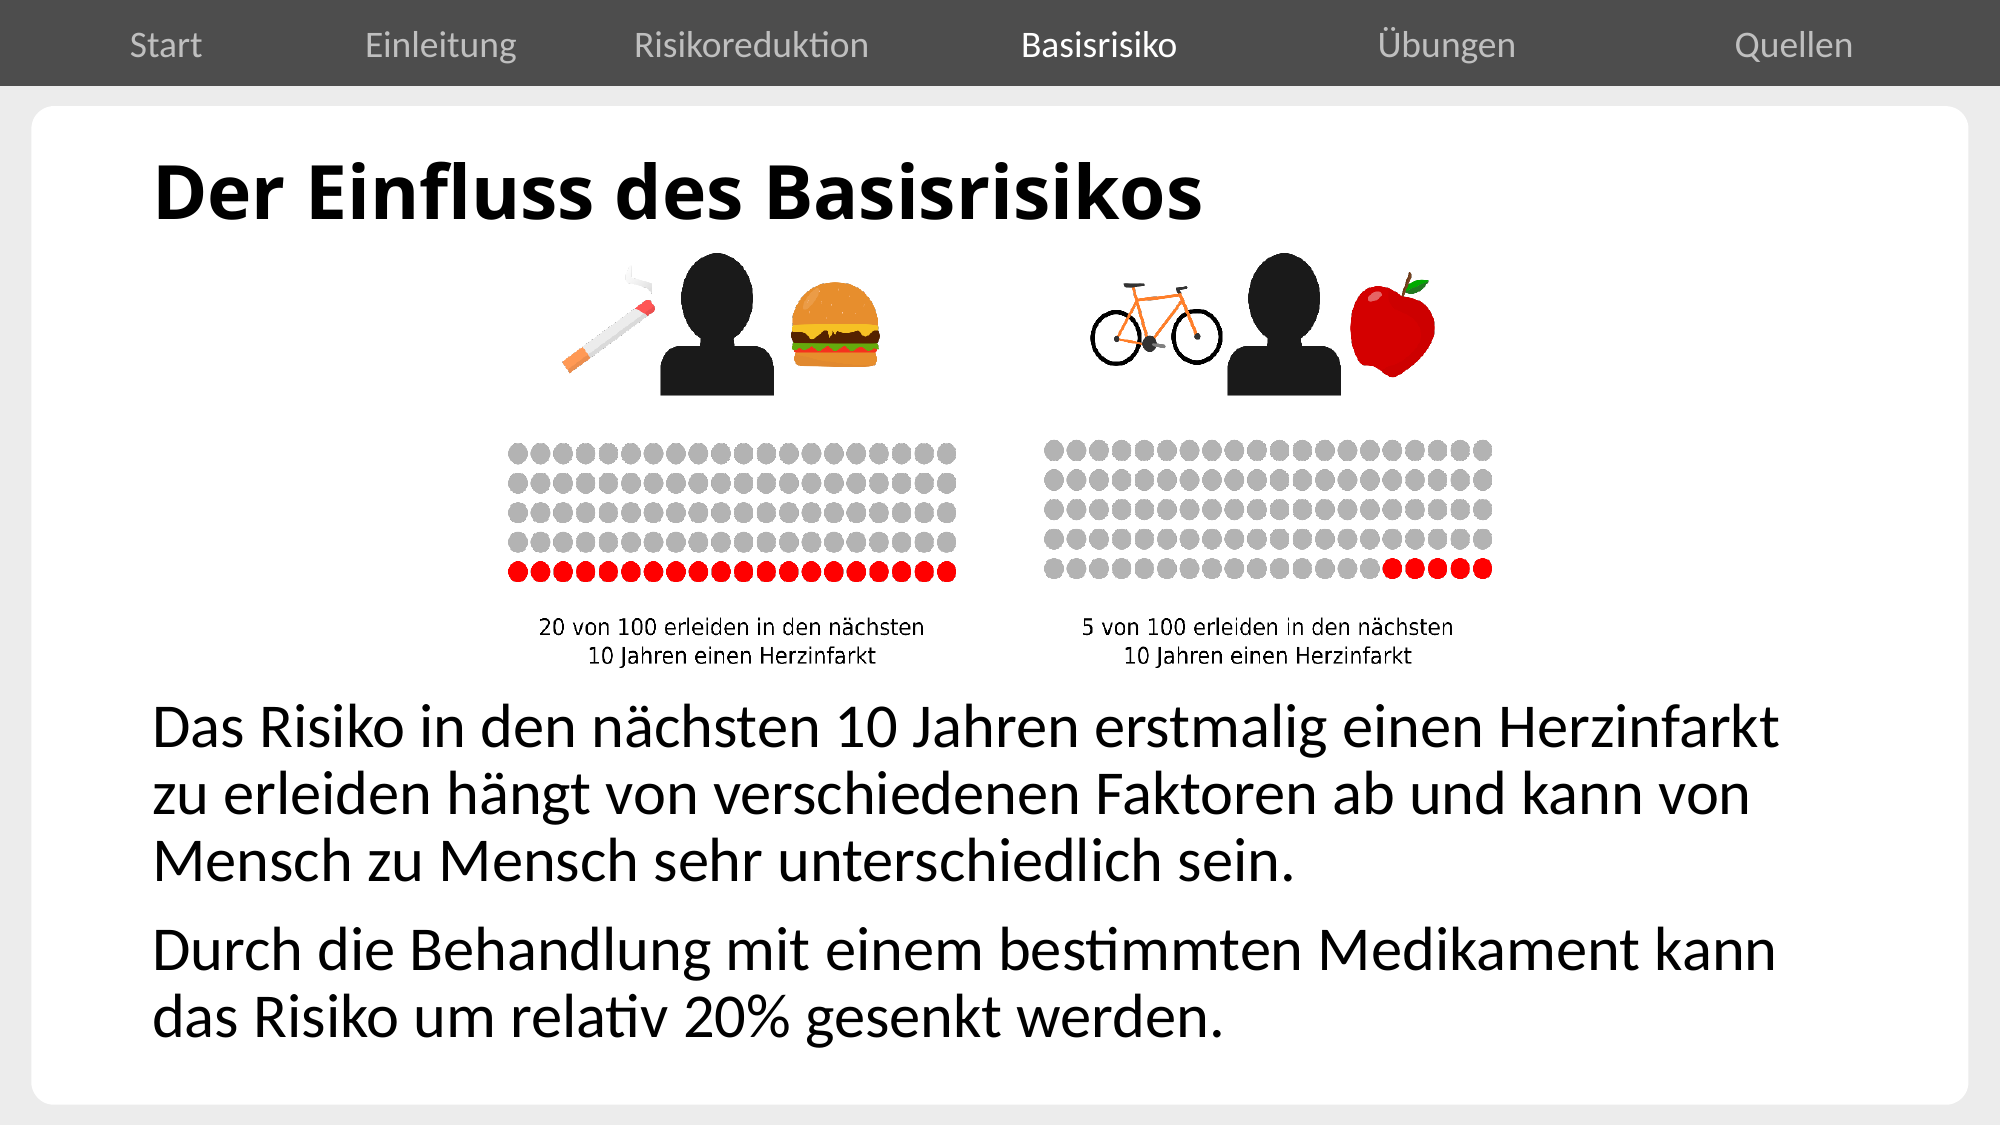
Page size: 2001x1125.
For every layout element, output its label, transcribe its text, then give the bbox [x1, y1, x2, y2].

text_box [63, 12, 1934, 74]
title Der Einfluss des Basisrisikos [137, 147, 1863, 236]
list Das Risiko in den nächsten 10 Jahren erstmalig einen Herzinfarkt zu erleiden hängt von verschiedenen Faktoren ab und kann von Mensch zu Mensch sehr unterschiedlich sein. Durch die Behandlung mit einem bestimmten Medikament kann das Risiko um relativ 20% gesenkt werden. [137, 685, 1863, 1075]
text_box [508, 253, 1492, 668]
